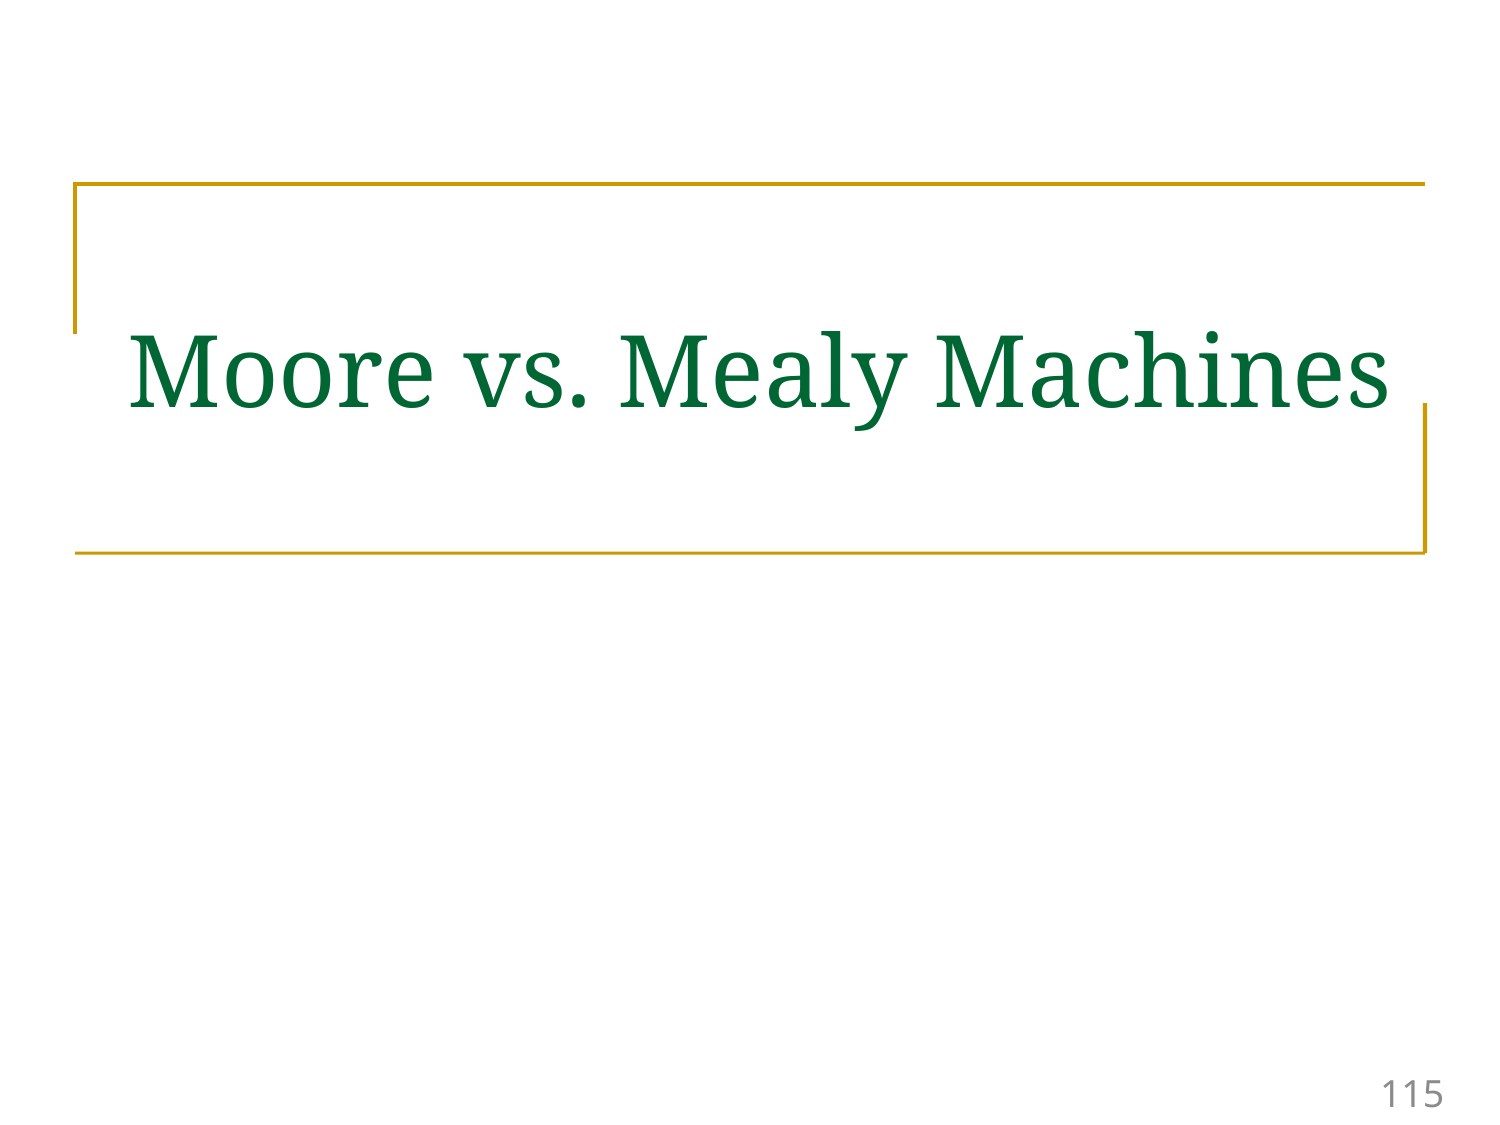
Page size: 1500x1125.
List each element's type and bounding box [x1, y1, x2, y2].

slide_number [1121, 1066, 1460, 1125]
title [112, 299, 1413, 588]
